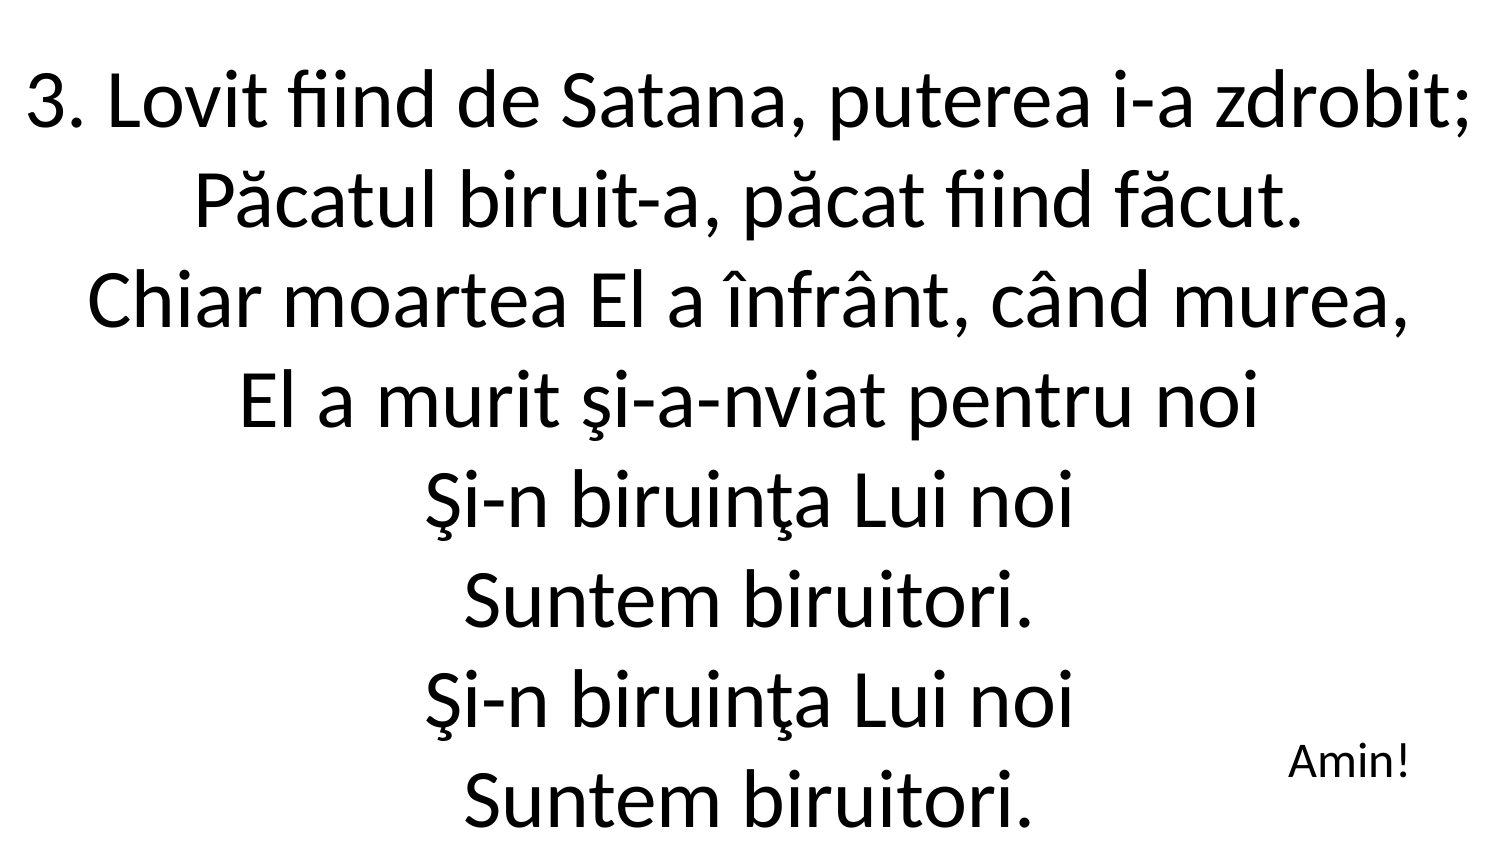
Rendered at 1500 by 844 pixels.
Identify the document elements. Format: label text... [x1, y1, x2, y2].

text_box 3. Lovit fiind de Satana, puterea i-a zdrobit; Păcatul biruit-a, păcat fiind făcut. Chiar moartea El a înfrânt, când murea, El a murit şi-a-nviat pentru noi Şi-n biruinţa Lui noi Suntem biruitori. Şi-n biruinţa Lui noi Suntem biruitori. [9, 0, 1491, 844]
text_box Amin! [1273, 674, 1427, 795]
